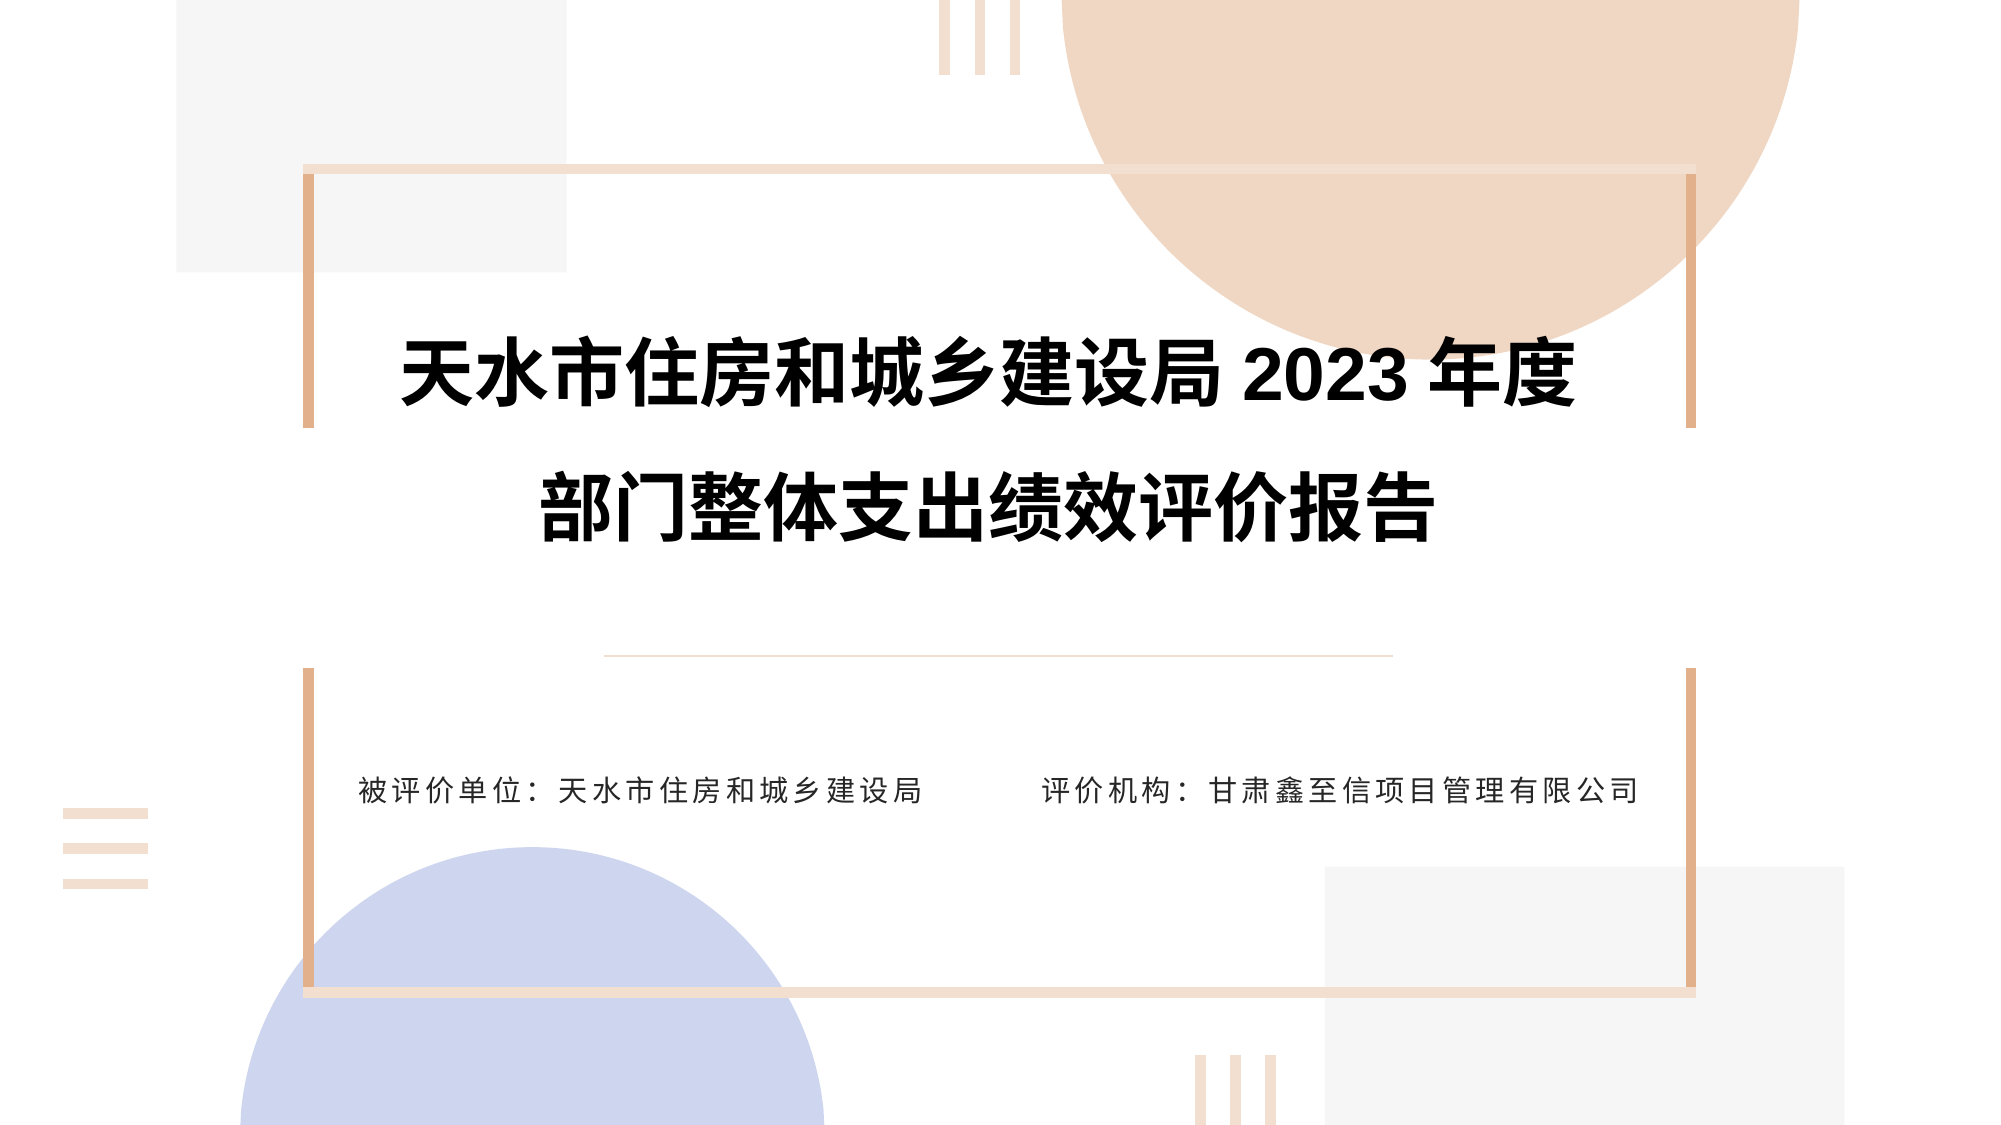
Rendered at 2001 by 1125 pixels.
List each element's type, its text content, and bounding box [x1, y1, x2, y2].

list 被评价单位：天水市住房和城乡建设局 [341, 762, 943, 817]
list 评价机构：甘肃鑫至信项目管理有限公司 [999, 762, 1653, 828]
text_box 天水市住房和城乡建设局2023年度 部门整体支出绩效评价报告 [341, 207, 1635, 624]
